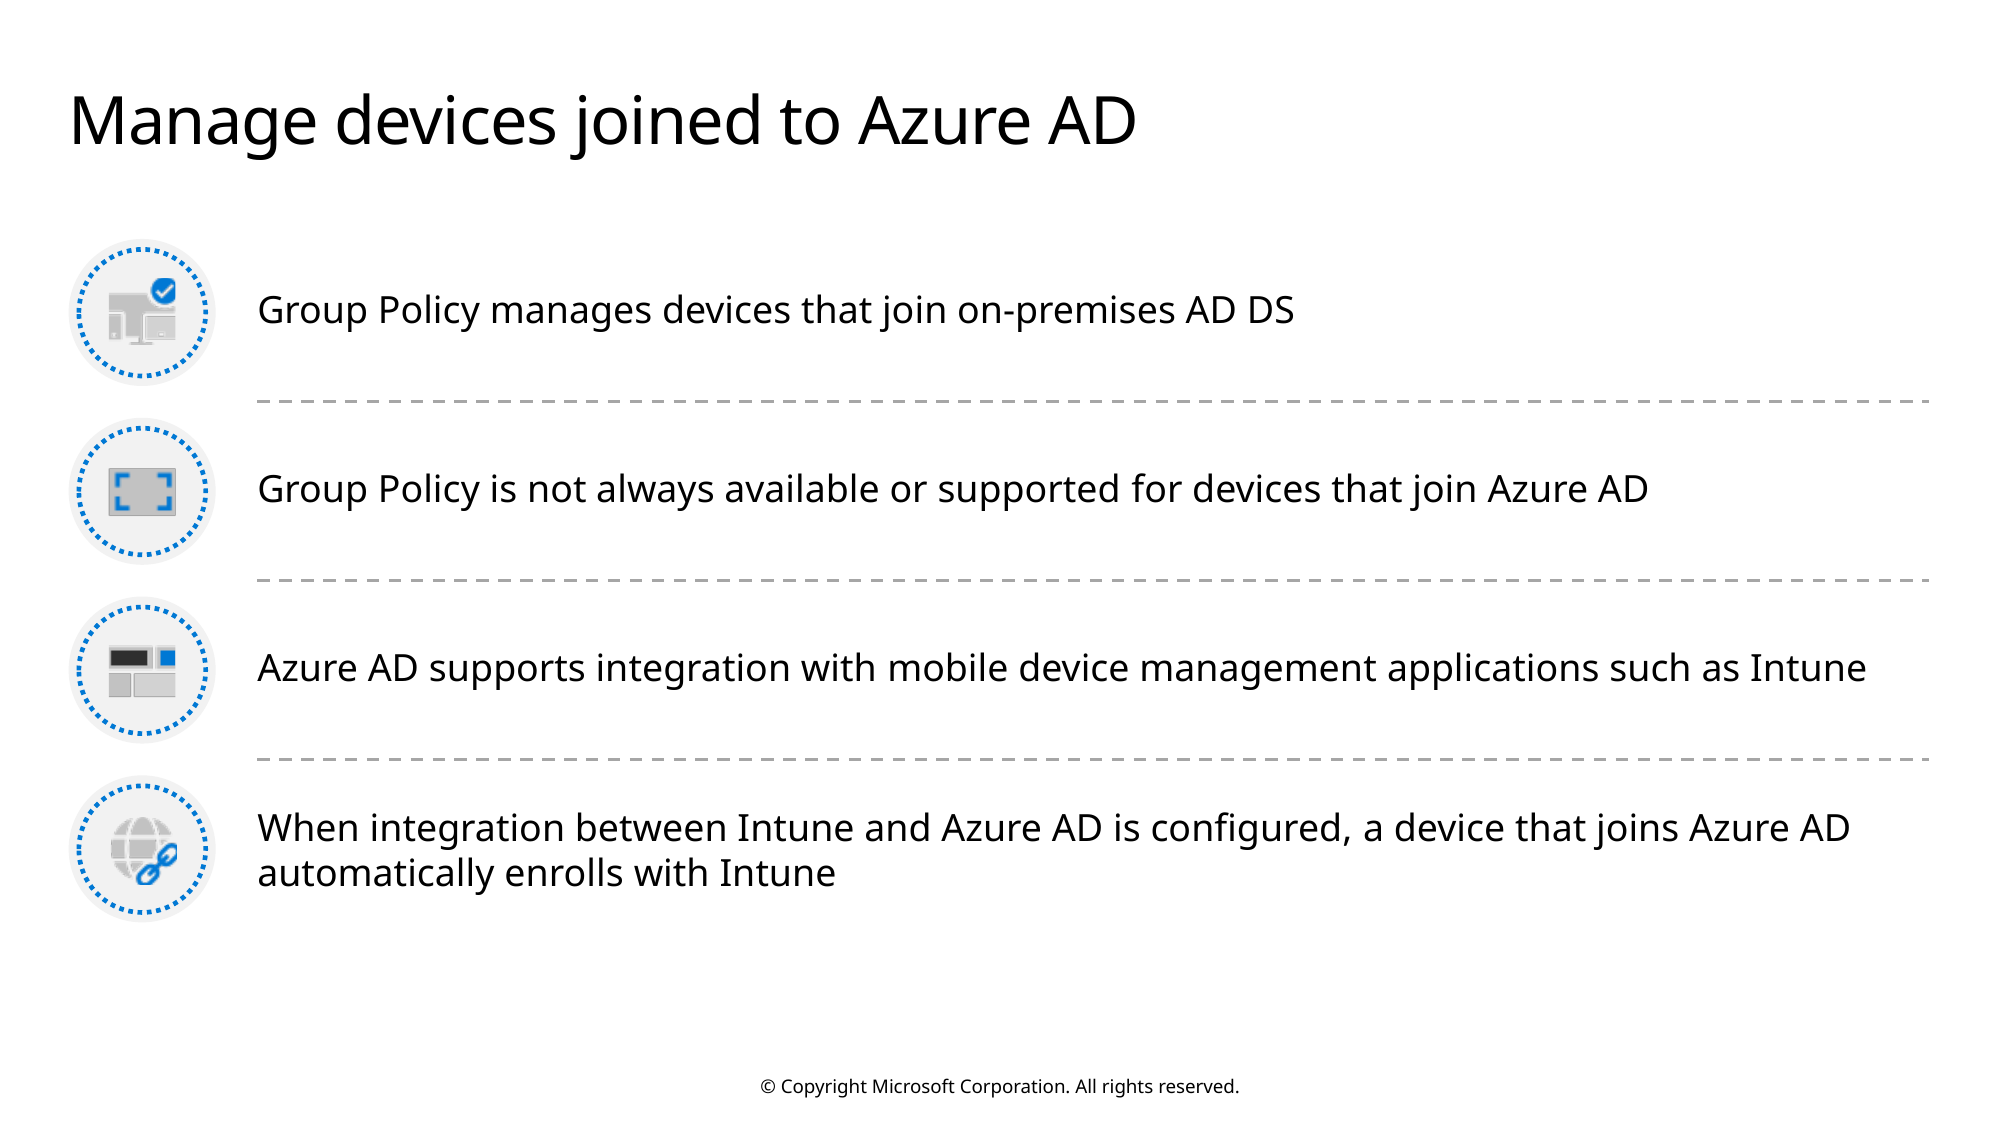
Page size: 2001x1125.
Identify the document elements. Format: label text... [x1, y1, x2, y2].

list Azure AD supports integration with mobile device management applications such as Intune [257, 596, 1932, 744]
list When integration between Intune and Azure AD is configured, a device that joins Azure AD automatically enrolls with Intune [257, 775, 1932, 923]
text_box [68, 238, 216, 387]
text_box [68, 417, 216, 566]
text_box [68, 775, 216, 923]
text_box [68, 596, 216, 744]
title Manage devices joined to Azure AD [68, 72, 1930, 184]
list Group Policy is not always available or supported for devices that join Azure AD [257, 417, 1932, 565]
list Group Policy manages devices that join on-premises AD DS [257, 238, 1932, 386]
